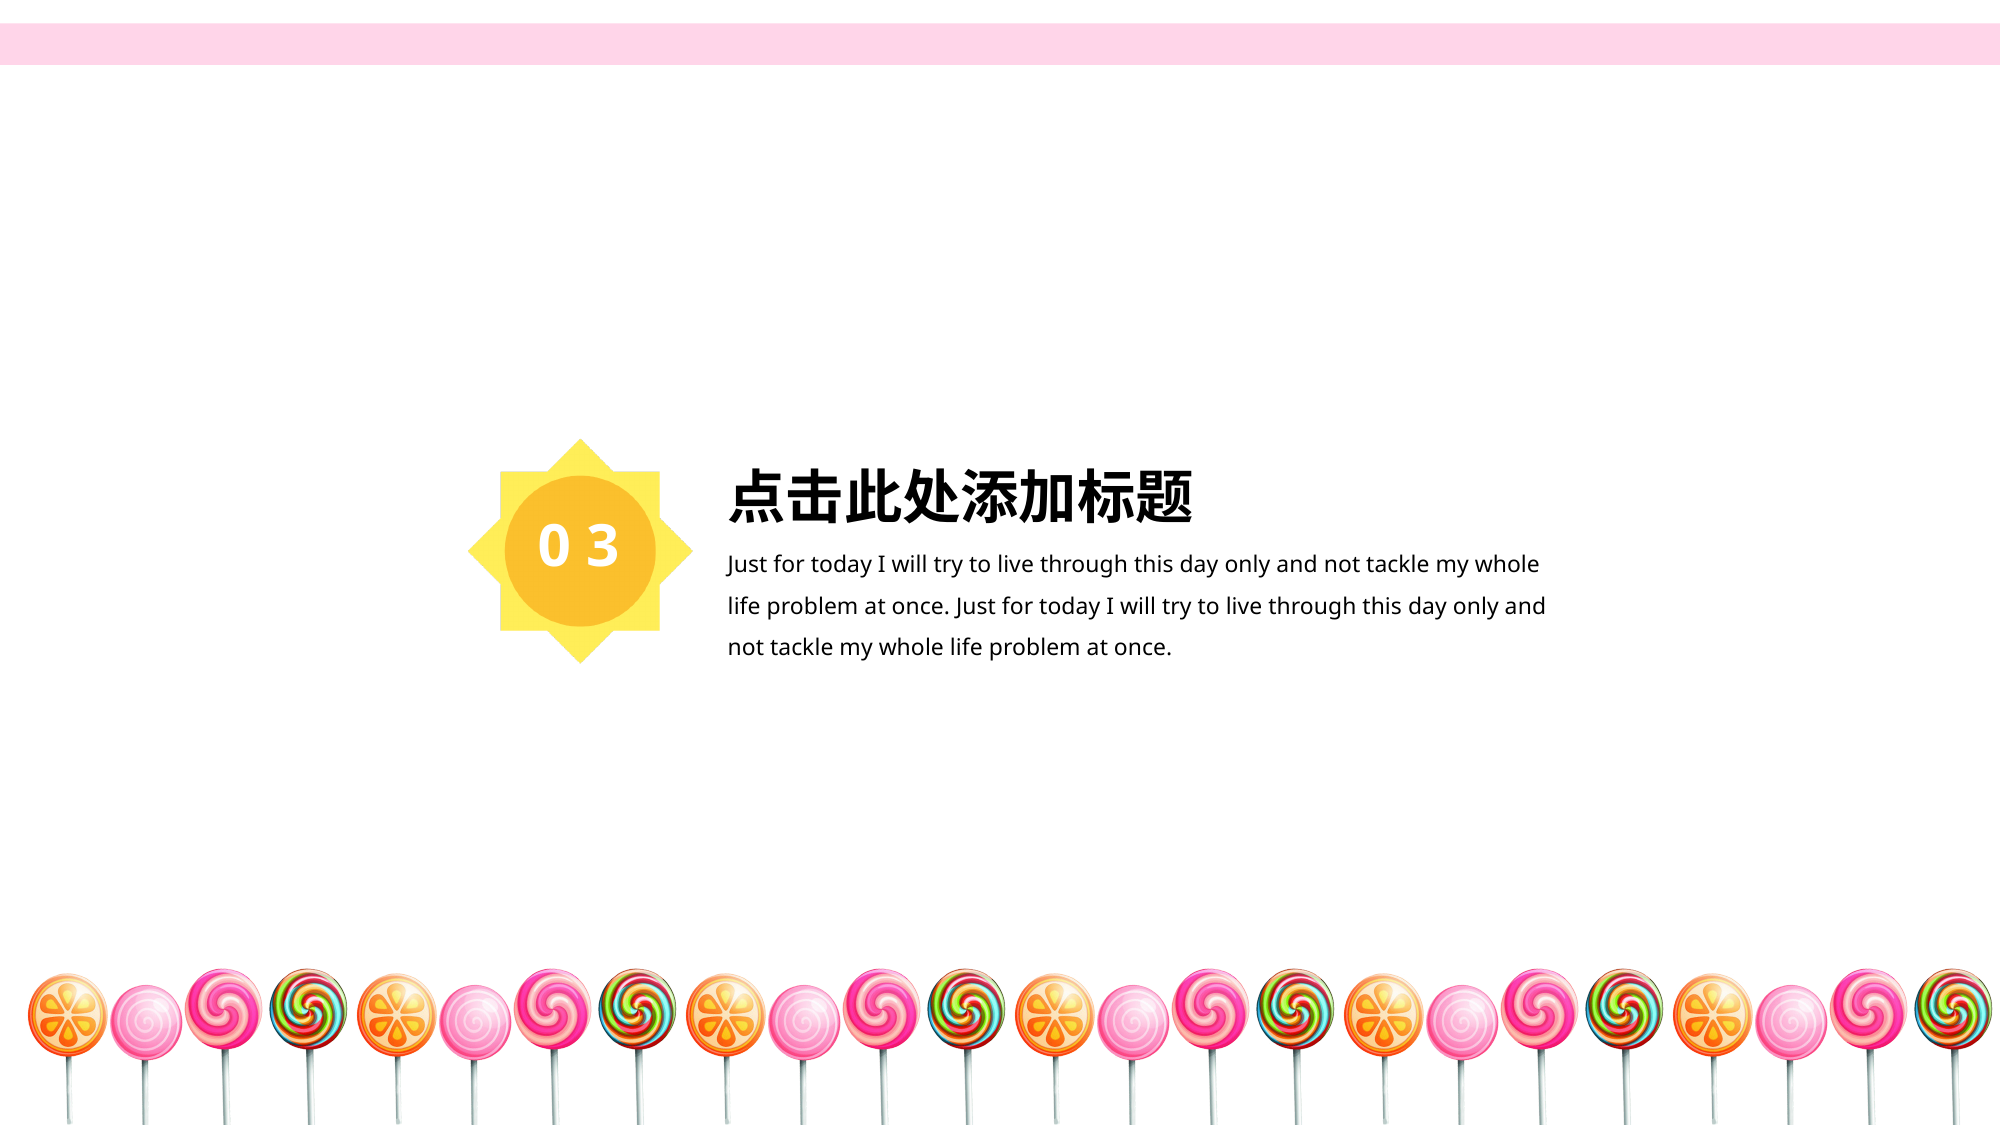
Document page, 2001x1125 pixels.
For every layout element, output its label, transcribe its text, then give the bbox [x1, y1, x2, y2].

text_box [0, 22, 2000, 66]
text_box Just for today I will try to live through this day only and not tackle my whole life problem at once. Just for today I will try to live through this day only and not tackle my whole life problem at once. [771, 528, 1569, 668]
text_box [25, 953, 2000, 1125]
text_box 点击此处添加标题 [771, 452, 1278, 528]
picture [407, 399, 771, 728]
